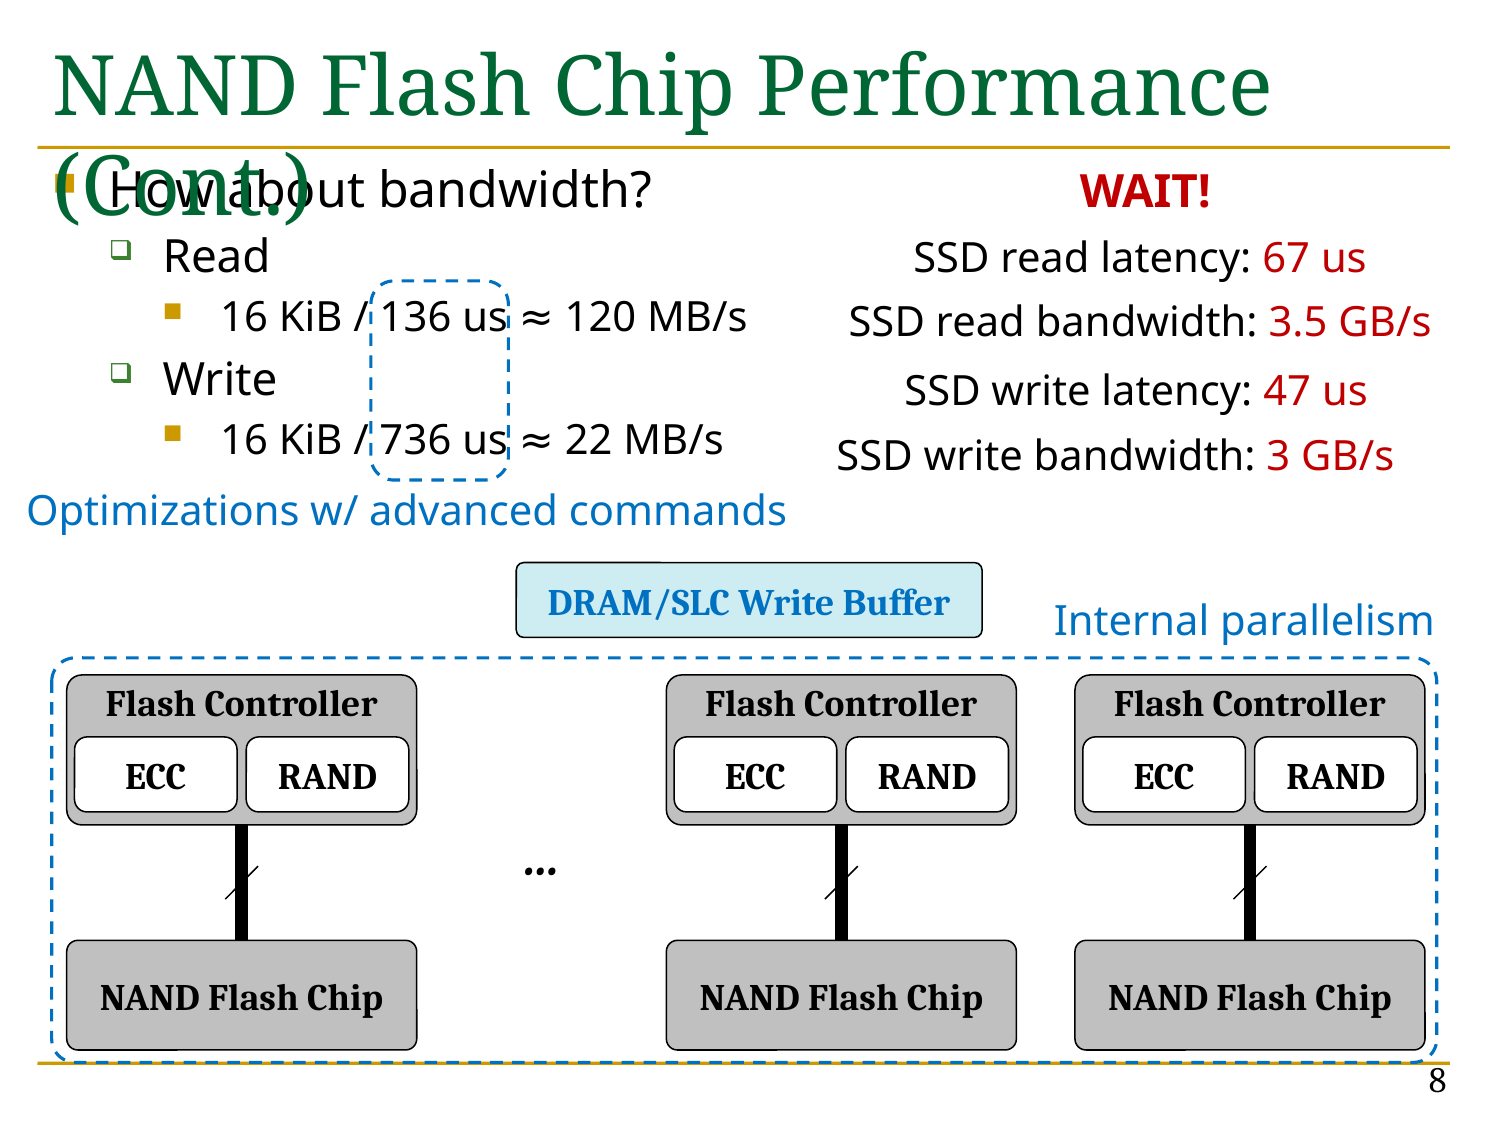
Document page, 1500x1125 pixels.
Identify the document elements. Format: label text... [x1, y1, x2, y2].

text_box [370, 280, 509, 476]
text_box DRAM/SLC Write Buffer [516, 562, 983, 583]
title NAND Flash Chip Performance (Cont.) [37, 24, 1450, 200]
slide_number 8 [1111, 1036, 1462, 1112]
text_box Optimizations w/ advanced commands [11, 476, 802, 542]
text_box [830, 153, 1438, 487]
list How about bandwidth? Read 16 KiB / 136 us ≈ 120 MB/s Write 16 KiB / 736 us ≈ 22 MB/s [37, 200, 1450, 1063]
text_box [51, 585, 1438, 1063]
